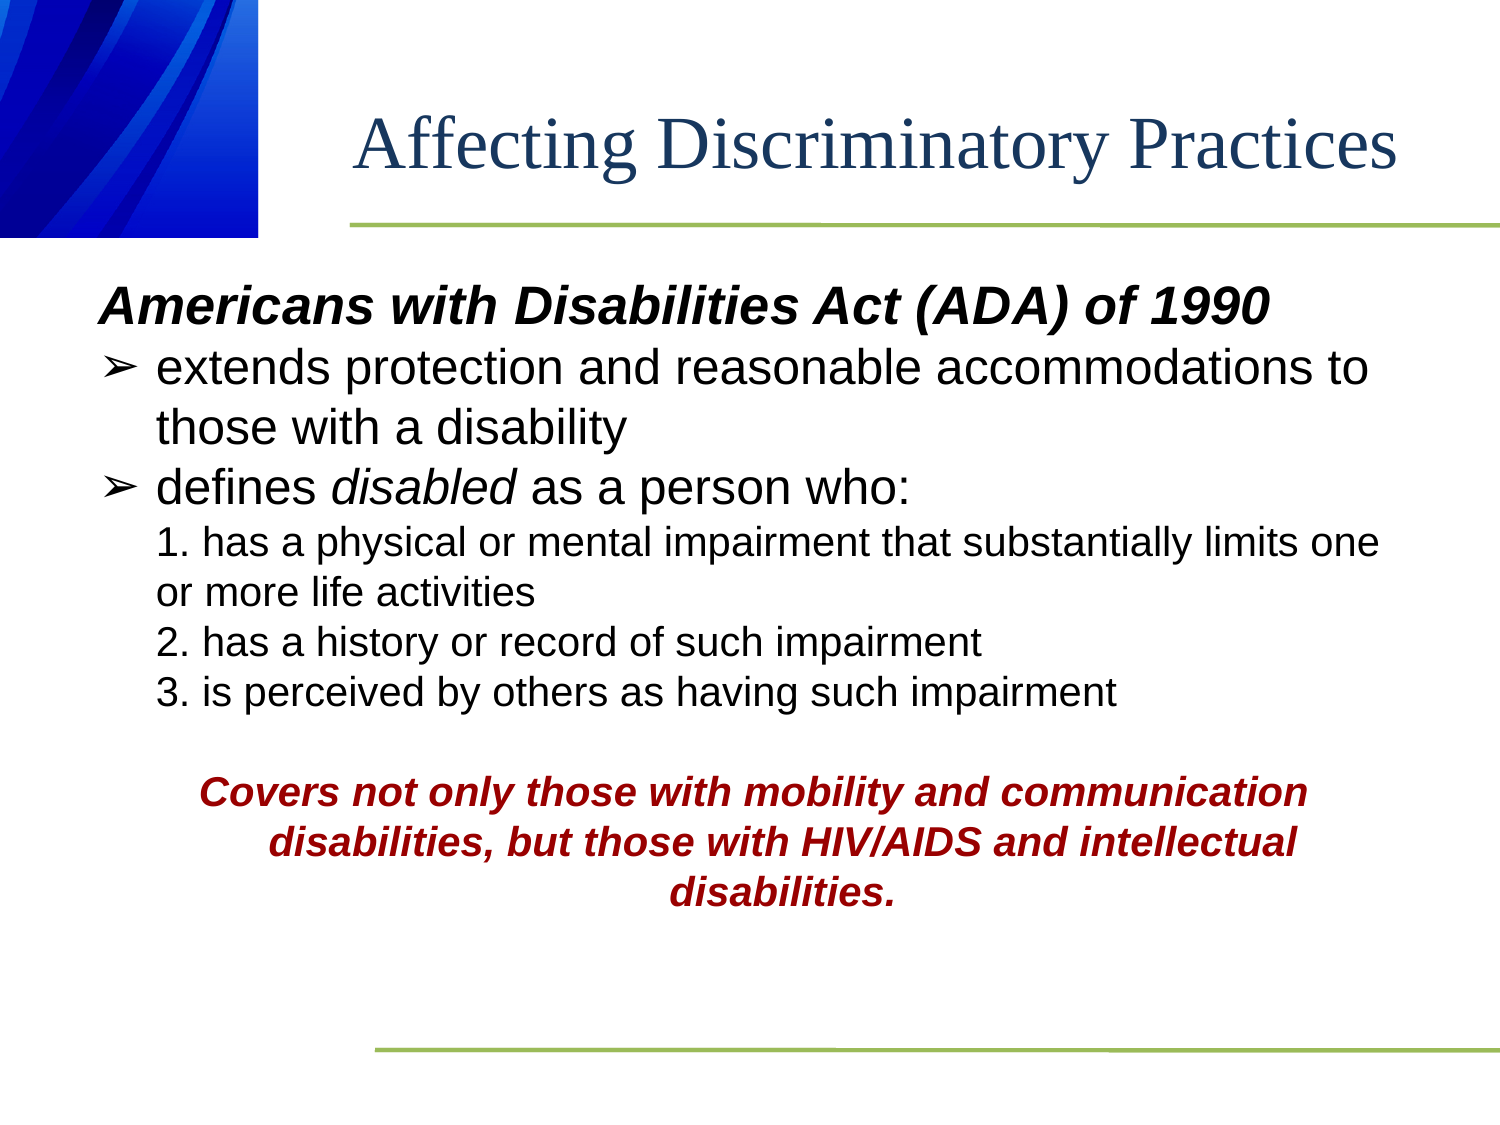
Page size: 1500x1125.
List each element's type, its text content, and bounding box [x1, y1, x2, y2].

picture [0, 0, 259, 238]
slide_number [1074, 1042, 1425, 1103]
title Affecting Discriminatory Practices [337, 45, 1425, 233]
list Americans with Disabilities Act (ADA) of 1990 extends protection and reasonable accommodations to those with a disability defines disabled as a person who: 1. has a physical or mental impairment that substantially limits one or more life activities 2. has a history or record of such impairment 3. is perceived by others as having such impairment Covers not only those with mobility and communication disabilities, but those with HIV/AIDS and intellectual disabilities. [75, 262, 1425, 1004]
